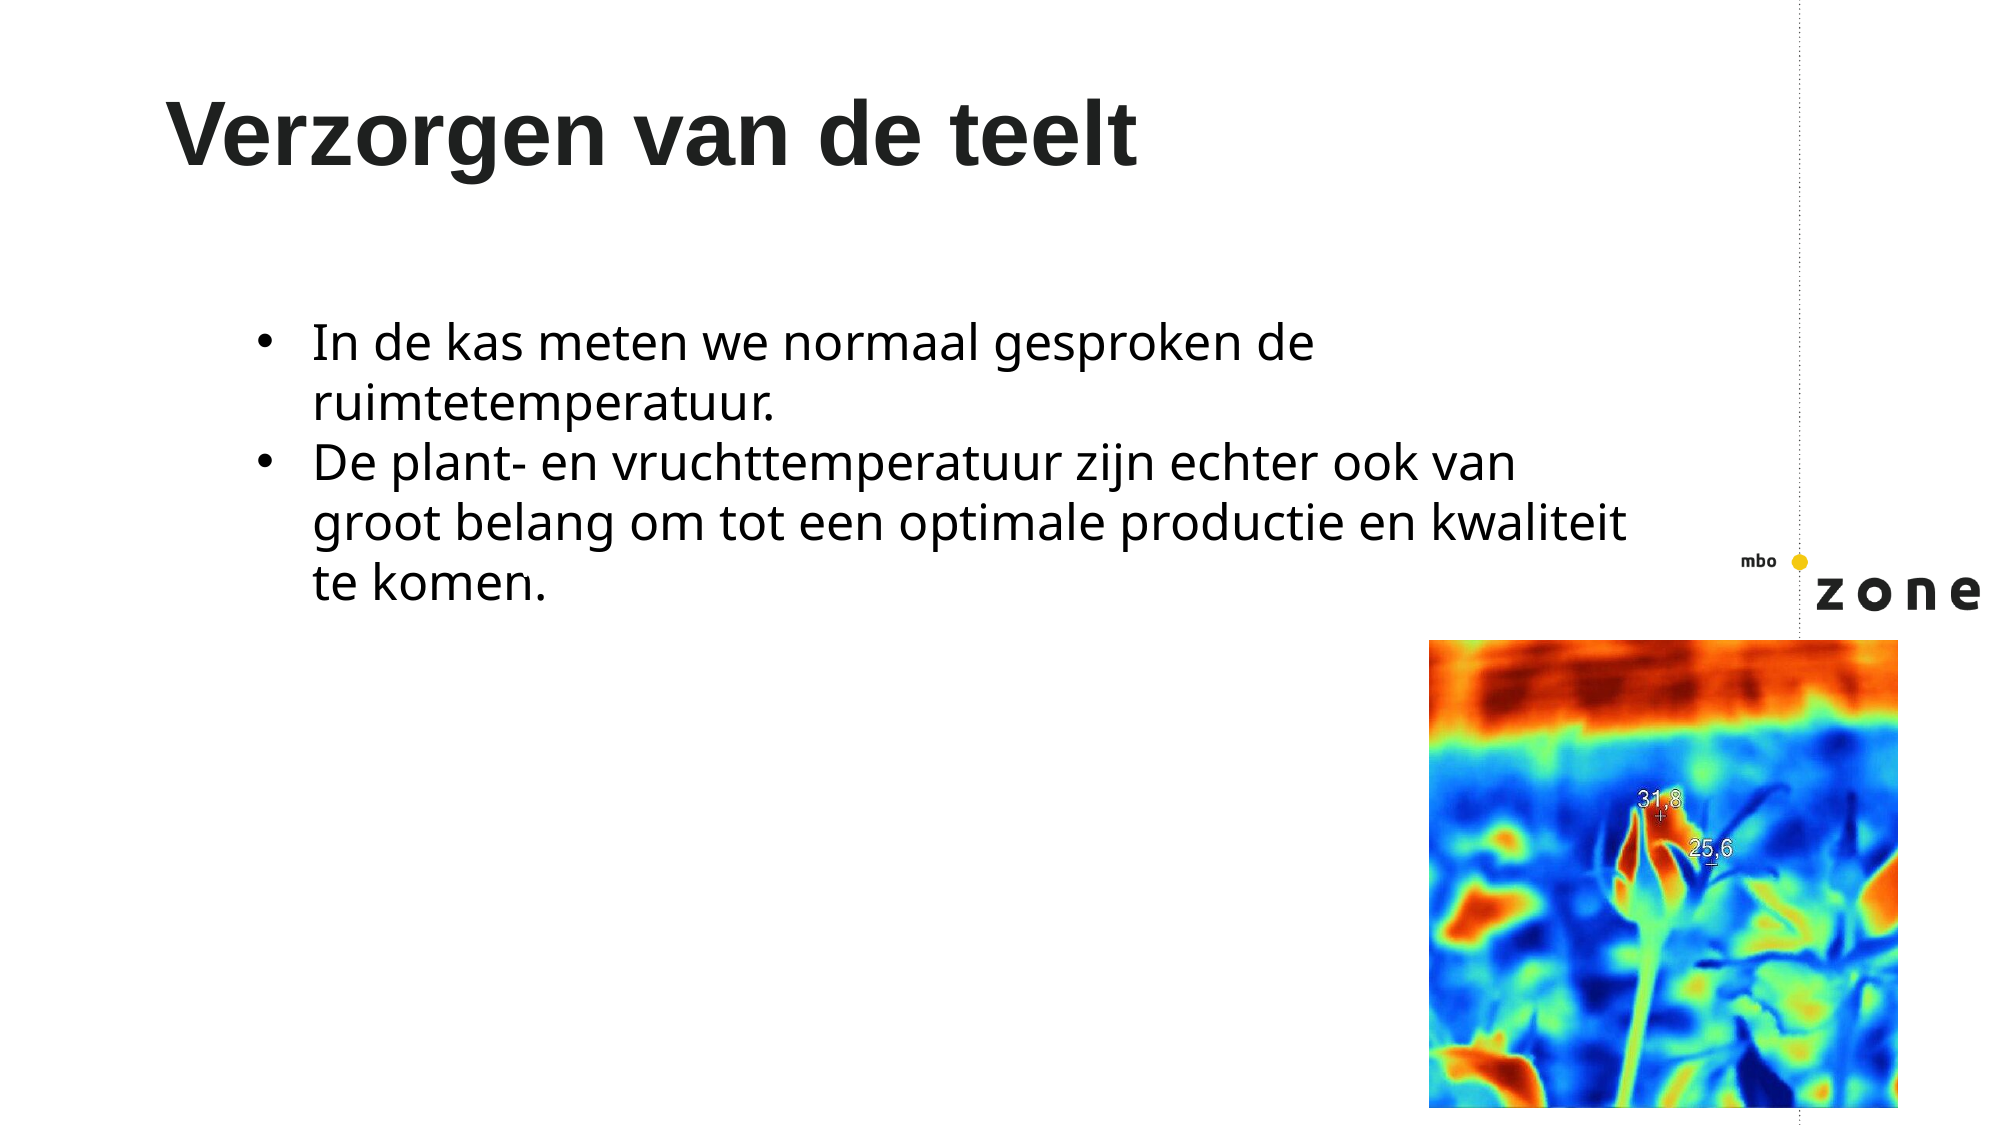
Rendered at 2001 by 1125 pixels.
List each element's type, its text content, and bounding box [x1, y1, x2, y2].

text_box Verzorgen van de teelt [500, 532, 1501, 593]
list In de kas meten we normaal gesproken de ruimtetemperatuur. De plant- en vruchttemperatuur zijn echter ook van groot belang om tot een optimale productie en kwaliteit te komen. [256, 310, 1648, 1025]
picture [1429, 0, 2001, 1125]
title Verzorgen van de teelt [165, 86, 1648, 264]
